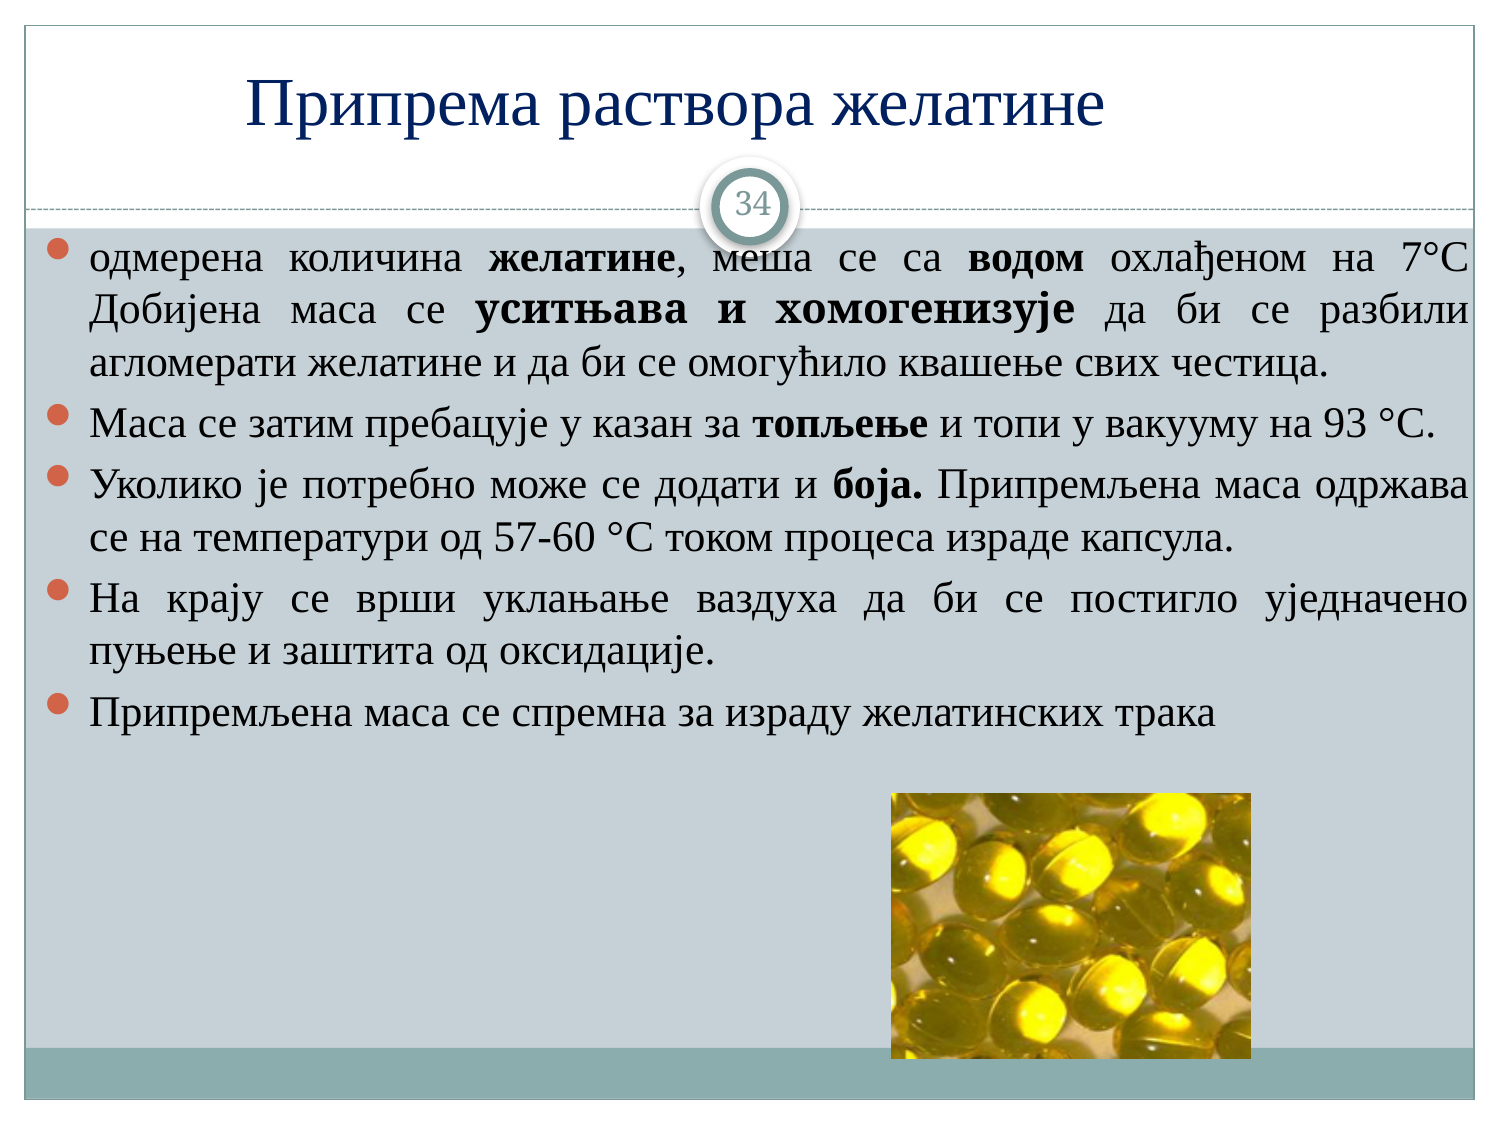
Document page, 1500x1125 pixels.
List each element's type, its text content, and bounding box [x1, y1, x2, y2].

list одмерена количина желатине, меша се са водом охлађеном на 7°C Добијена маса се уситњава и хомогенизује да би се разбили агломерати желатине и да би се омогућило квашење свих честица. Маса се затим пребацује у казан за топљење и топи у вакууму на 93 °C. Уколико је потребно може се додати и боја. Припремљена маса одржава се на температури од 57-60 °C током процеса израде капсула. На крају се врши уклањање ваздуха да би се постигло уједначено пуњење и заштита од оксидације. Припремљена маса се спремна за израду желатинских трака [29, 219, 1485, 1059]
title Припрема раствора желатине [147, 0, 1206, 147]
slide_number 34 [715, 168, 791, 241]
picture [891, 792, 1252, 1060]
